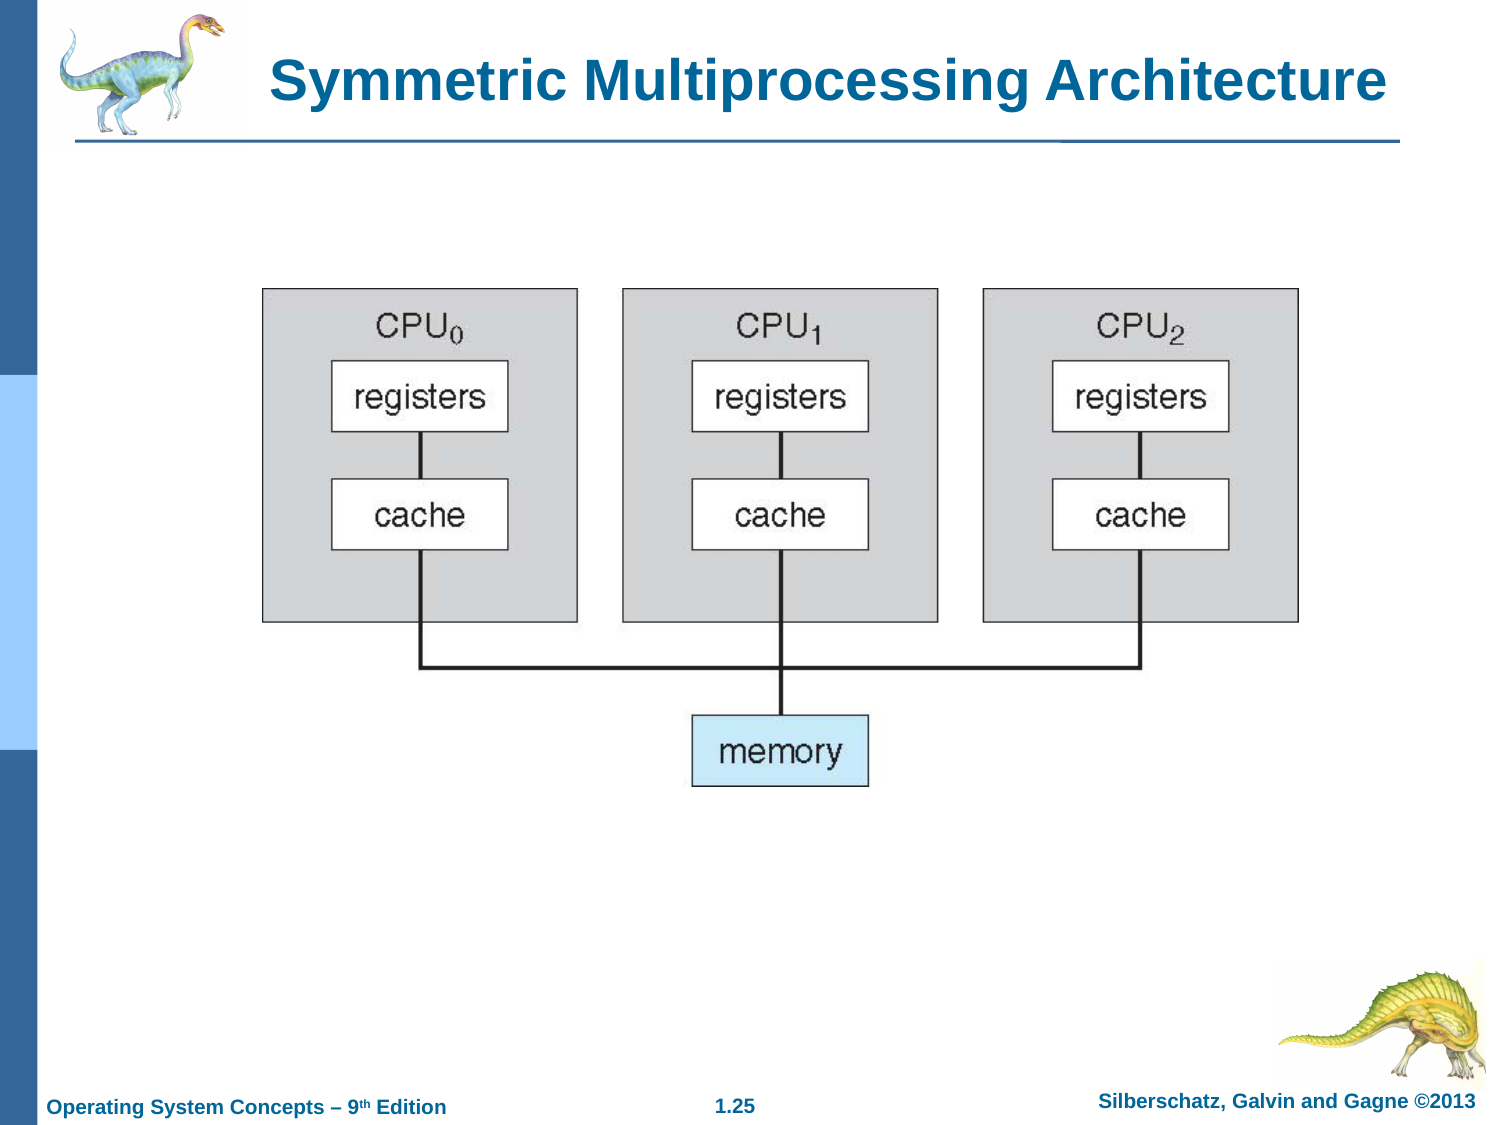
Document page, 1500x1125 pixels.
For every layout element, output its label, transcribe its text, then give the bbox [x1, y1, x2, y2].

picture [261, 288, 1300, 787]
picture [46, 0, 243, 149]
picture [1275, 959, 1486, 1090]
title Symmetric Multiprocessing Architecture [153, 24, 1500, 120]
